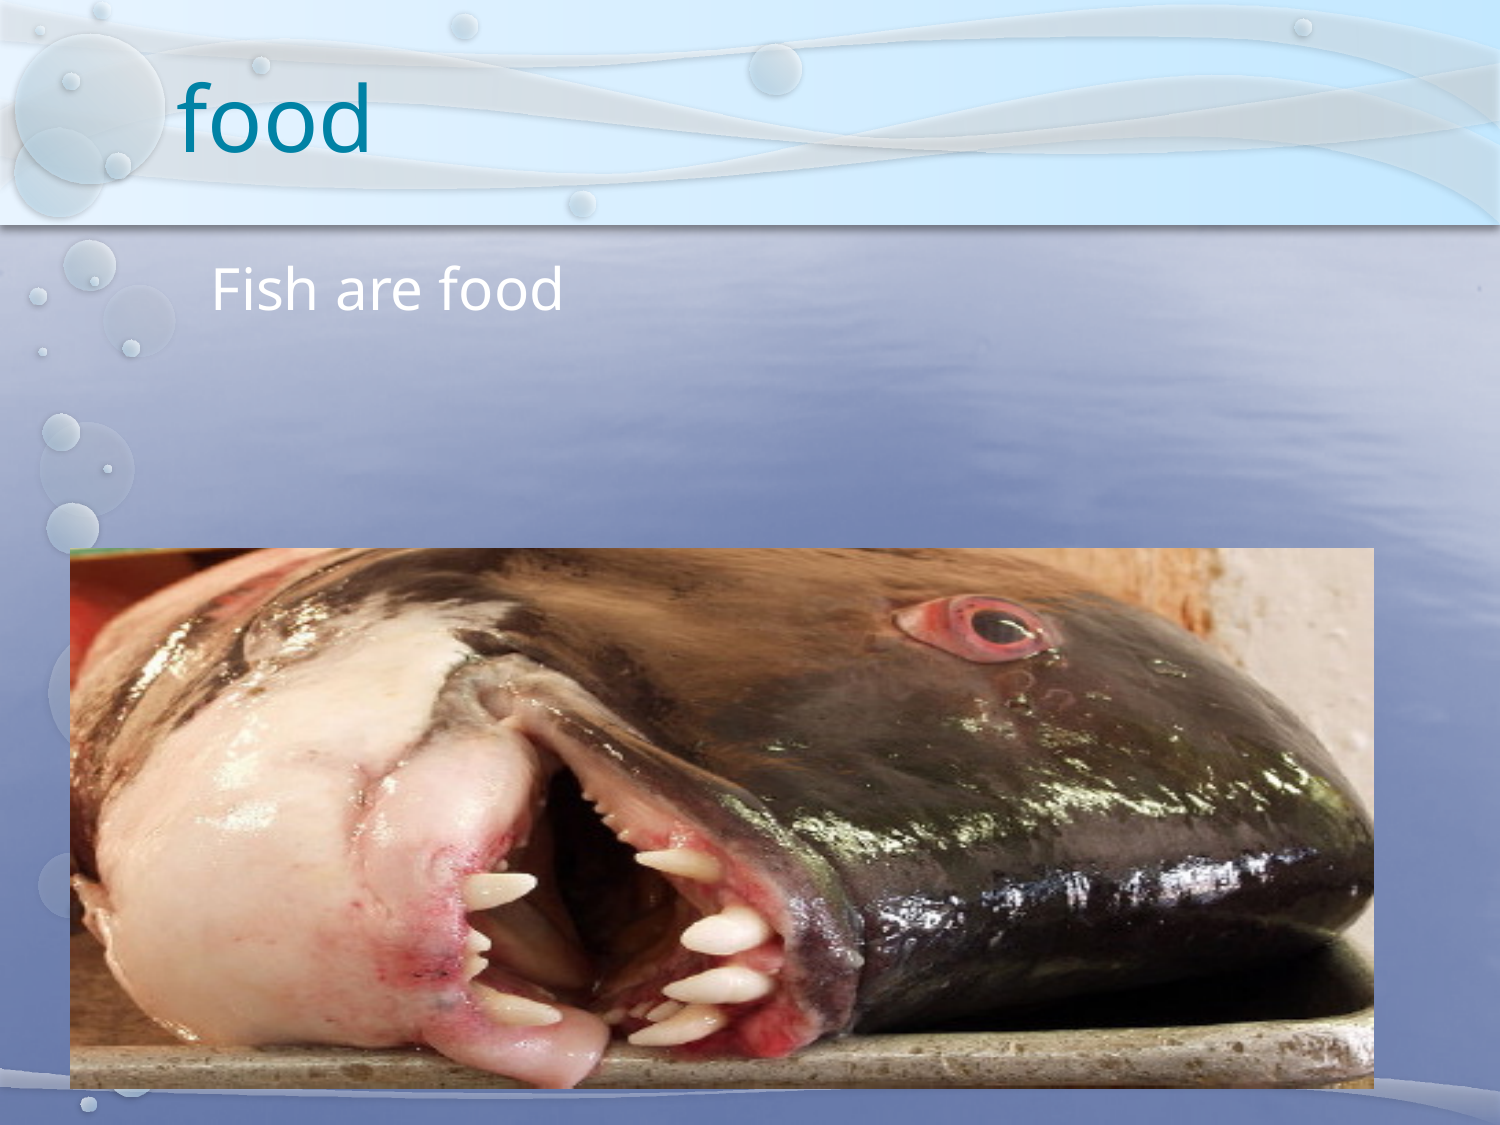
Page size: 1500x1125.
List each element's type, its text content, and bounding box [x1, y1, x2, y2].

list Fish are food [195, 255, 1425, 1053]
title food [160, 32, 1425, 220]
picture [70, 548, 1374, 1089]
